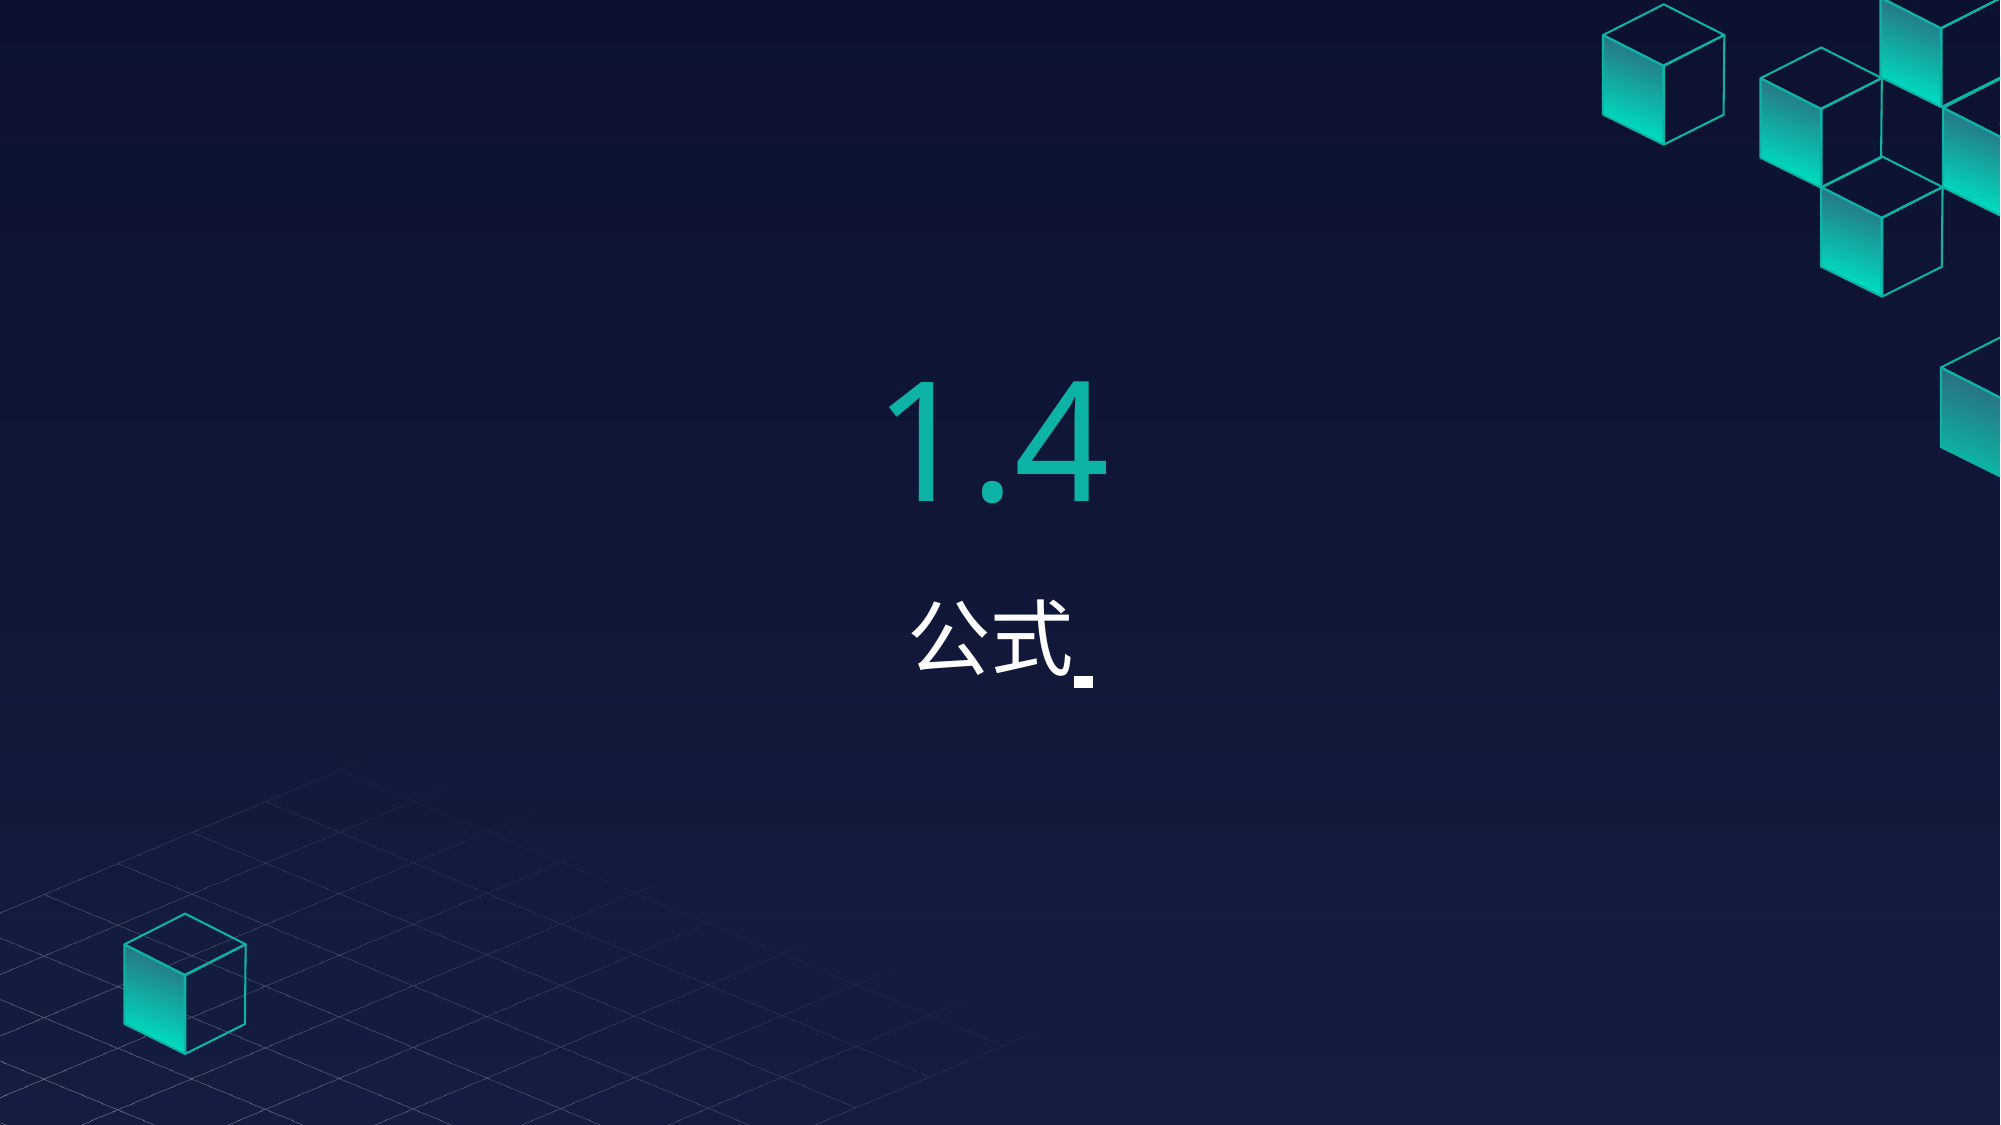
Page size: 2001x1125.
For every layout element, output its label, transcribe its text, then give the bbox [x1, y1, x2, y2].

text_box 1.4 [860, 327, 1140, 542]
text_box 公式 [520, 579, 1480, 694]
picture [0, 739, 1078, 1125]
